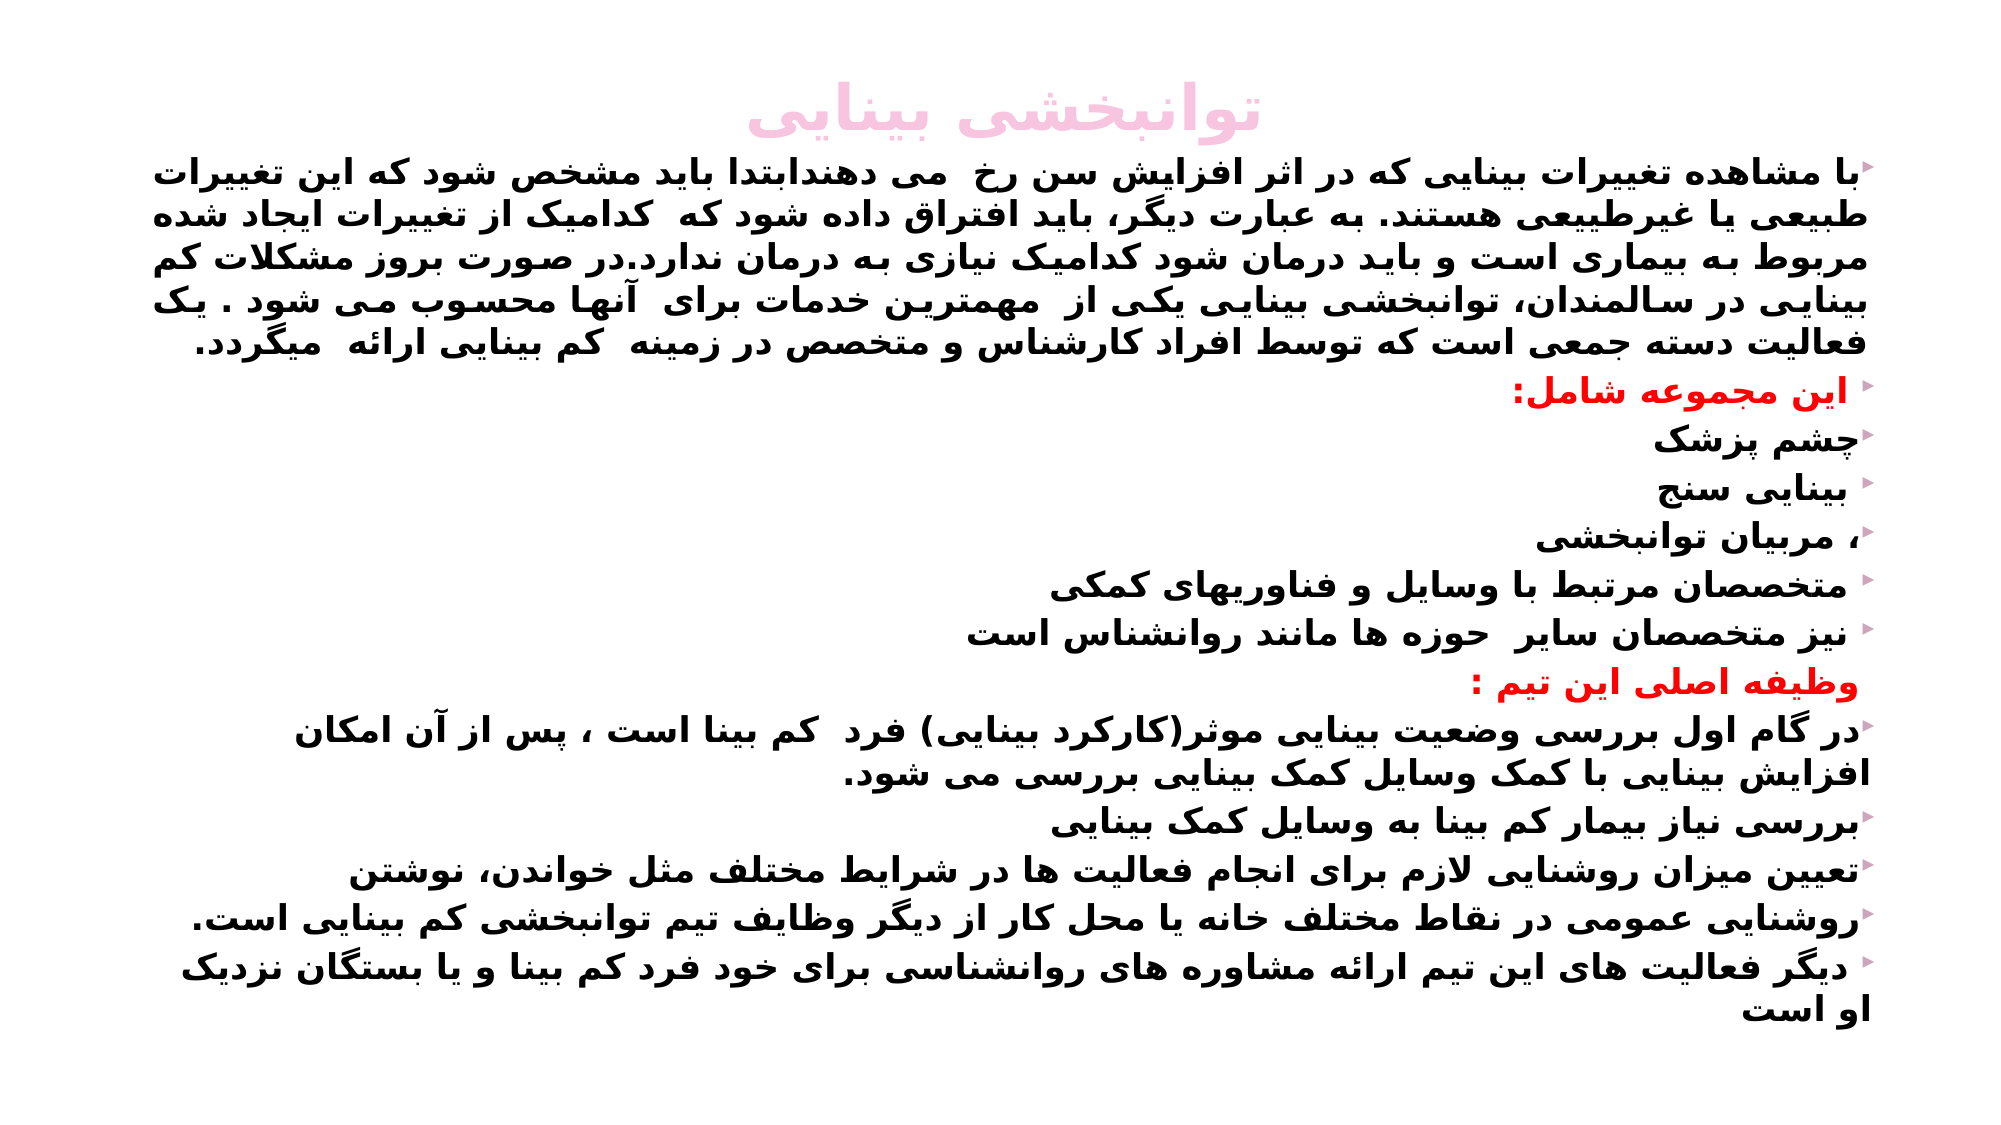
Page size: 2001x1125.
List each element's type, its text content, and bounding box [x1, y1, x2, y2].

list توانبخشی بینایی با مشاهده تغییرات بینایی که در اثر افزایش سن رخ می دهندابتدا باید مشخص شود که این تغییرات طبیعی یا غیرطییعی هستند. به عبارت دیگر، باید افتراق داده شود که کدامیک از تغییرات ایجاد شده مربوط به بیماری است و باید درمان شود کدامیک نیازی به درمان ندارد.در صورت بروز مشکلات کم بینایی در سالمندان، توانبخشی بینایی یکی از مهمترین خدمات برای آنها محسوب می شود . یک فعالیت دسته جمعی است که توسط افراد کارشناس و متخصص در زمینه کم بینایی ارائه میگردد. این مجموعه شامل: چشم پزشک بینایی سنج ، مربیان توانبخشی متخصصان مرتبط با وسایل و فناوریهای کمکی نیز متخصصان سایر حوزه ها مانند روانشناس است وظیفه اصلی این تیم : در گام اول بررسی وضعیت بینایی موثر(کارکرد بینایی) فرد کم بینا است ، پس از آن امکان افزایش بینایی با کمک وسایل کمک بینایی بررسی می شود. بررسی نیاز بیمار کم بینا به وسایل کمک بینایی تعیین میزان روشنایی لازم برای انجام فعالیت ها در شرایط مختلف مثل خواندن، نوشتن روشنایی عمومی در نقاط مختلف خانه یا محل کار از دیگر وظایف تیم توانبخشی کم بینایی است. دیگر فعالیت های این تیم ارائه مشاوره های روانشناسی برای خود فرد کم بینا و یا بستگان نزدیک او است [137, 59, 1887, 1097]
